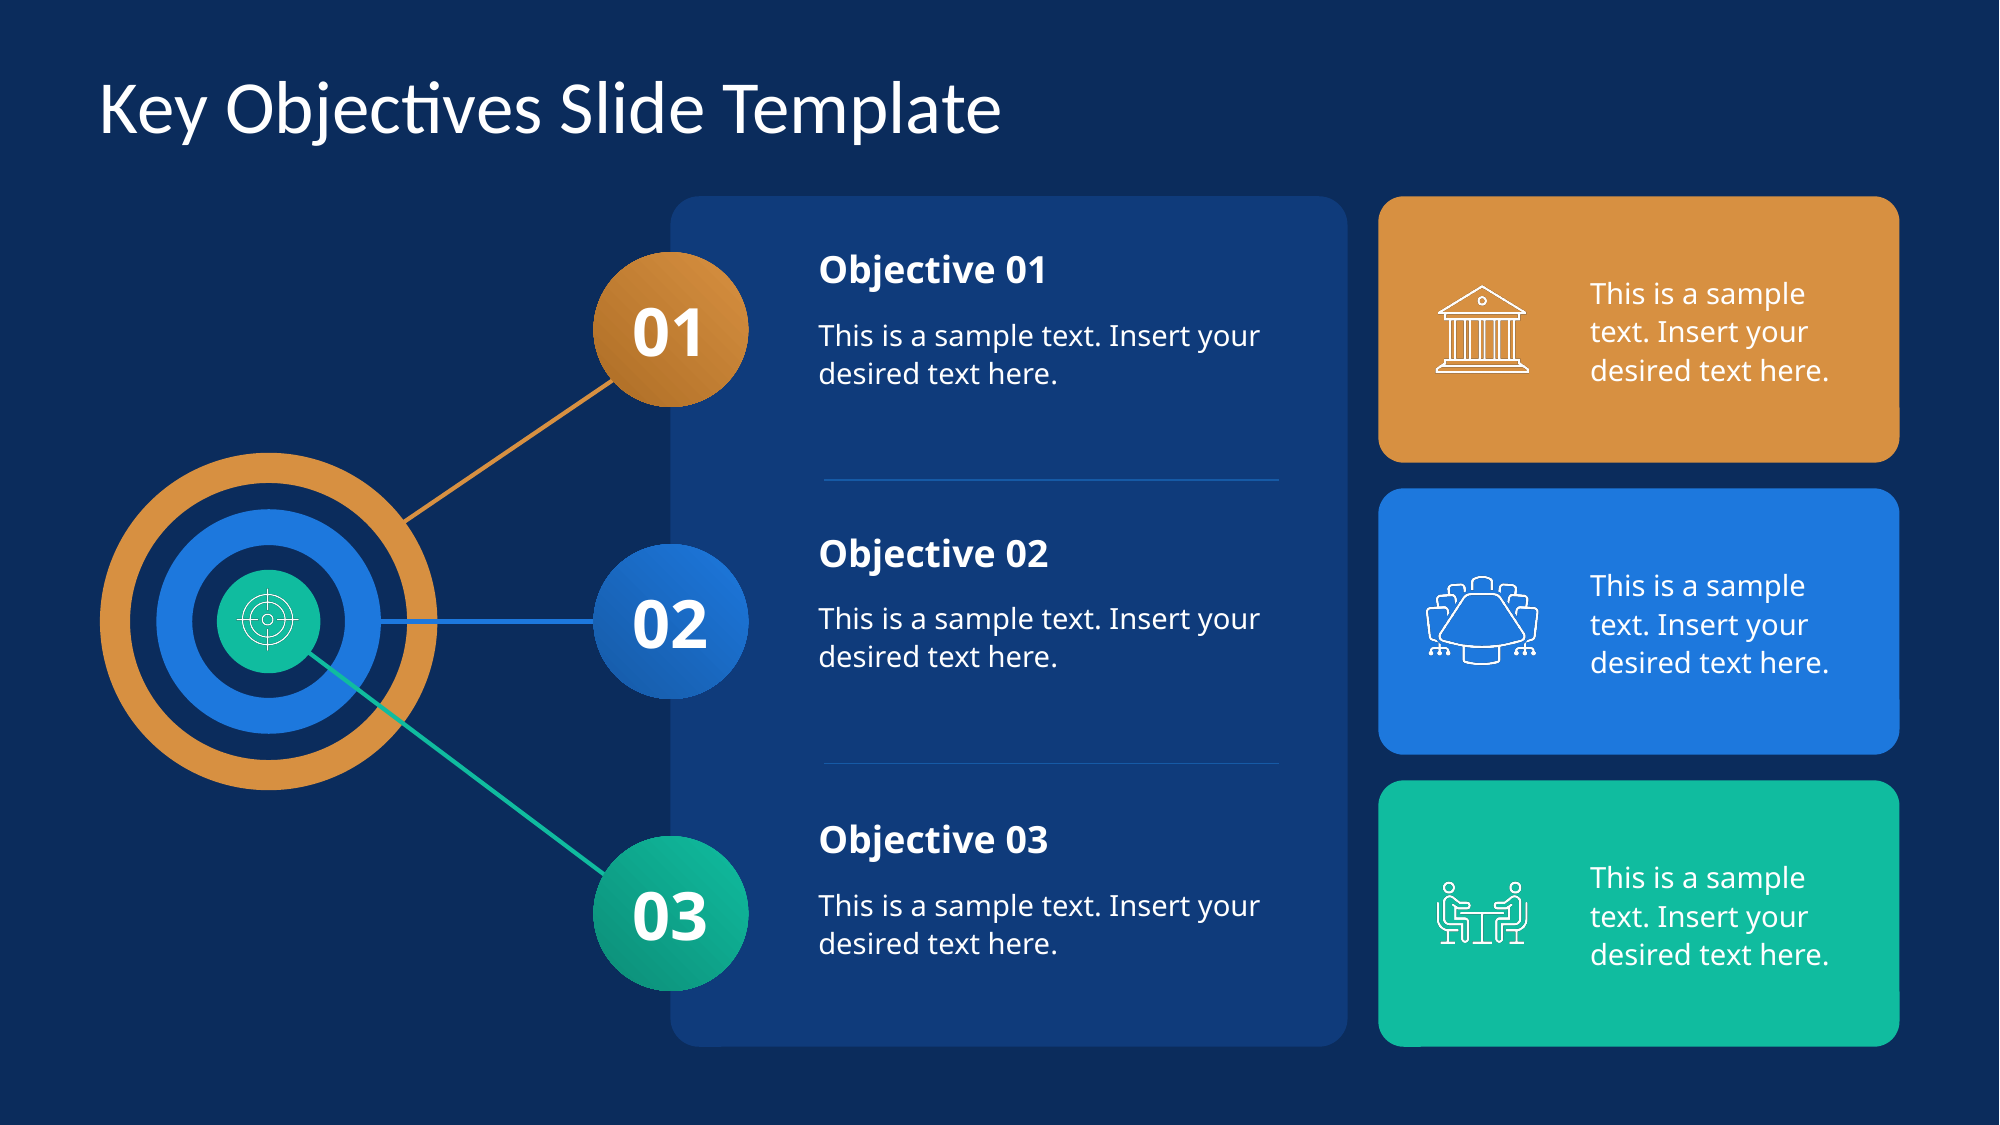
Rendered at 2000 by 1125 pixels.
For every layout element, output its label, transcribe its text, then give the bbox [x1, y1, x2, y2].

text_box [591, 542, 751, 702]
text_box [99, 452, 438, 791]
title Key Objectives Slide Template [99, 57, 1900, 150]
text_box [1376, 194, 1902, 465]
picture [1423, 854, 1542, 973]
picture [1423, 270, 1542, 389]
text_box This is a sample text. Insert your desired text here. [1590, 851, 1855, 977]
text_box 02 [628, 583, 714, 660]
picture [231, 583, 304, 656]
text_box 03 [628, 875, 714, 952]
text_box [1376, 486, 1902, 757]
text_box This is a sample text. Insert your desired text here. [1590, 267, 1855, 393]
text_box [668, 194, 1350, 1049]
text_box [270, 623, 615, 883]
text_box 01 [628, 291, 714, 368]
text_box This is a sample text. Insert your desired text here. [1590, 559, 1855, 685]
text_box [1376, 778, 1902, 1049]
text_box [591, 834, 751, 994]
picture [1423, 562, 1542, 681]
text_box [591, 250, 751, 410]
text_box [818, 238, 1286, 1009]
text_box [393, 378, 615, 530]
